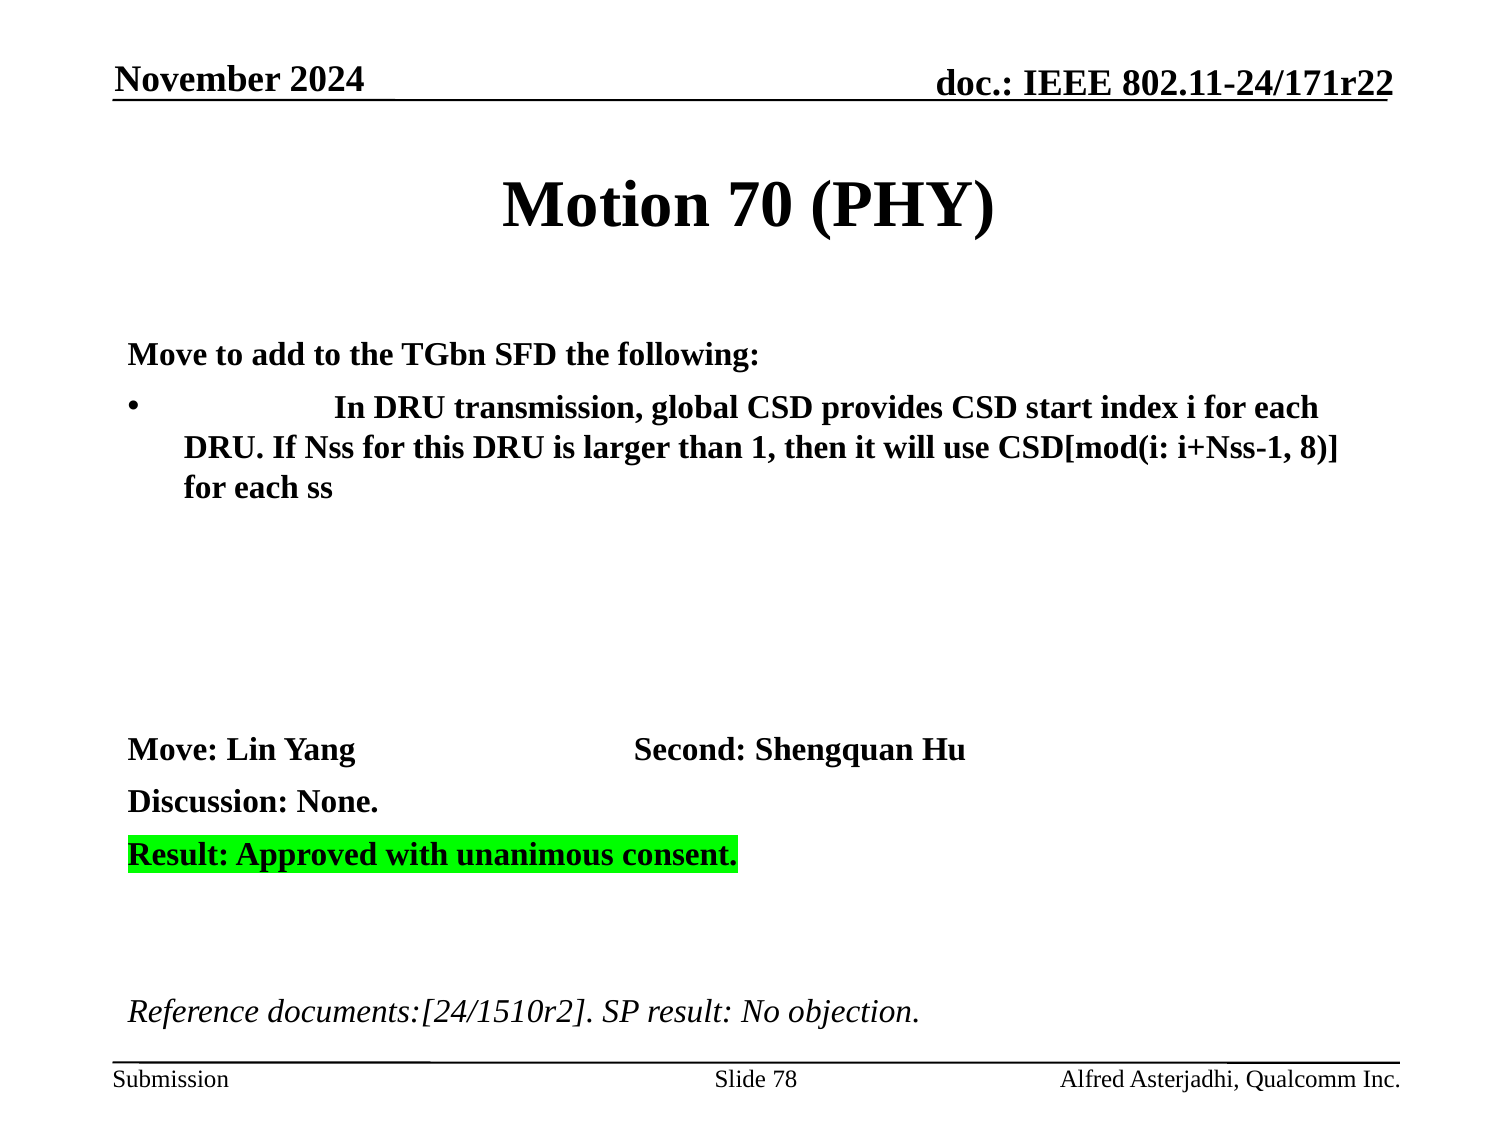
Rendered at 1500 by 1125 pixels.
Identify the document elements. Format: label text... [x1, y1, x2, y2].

list Move to add to the TGbn SFD the following: In DRU transmission, global CSD provides CSD start index i for each DRU. If Nss for this DRU is larger than 1, then it will use CSD[mod(i: i+Nss-1, 8)] for each ss Move: Lin Yang Second: Shengquan Hu Discussion: None. Result: Approved with unanimous consent. Reference documents:[24/1510r2]. SP result: No objection. [112, 324, 1388, 1000]
slide_number Slide 78 [712, 1061, 800, 1123]
title Motion 70 (PHY) [112, 112, 1388, 288]
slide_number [114, 54, 423, 100]
footer Alfred Asterjadhi, Qualcomm Inc. [878, 1061, 1402, 1093]
